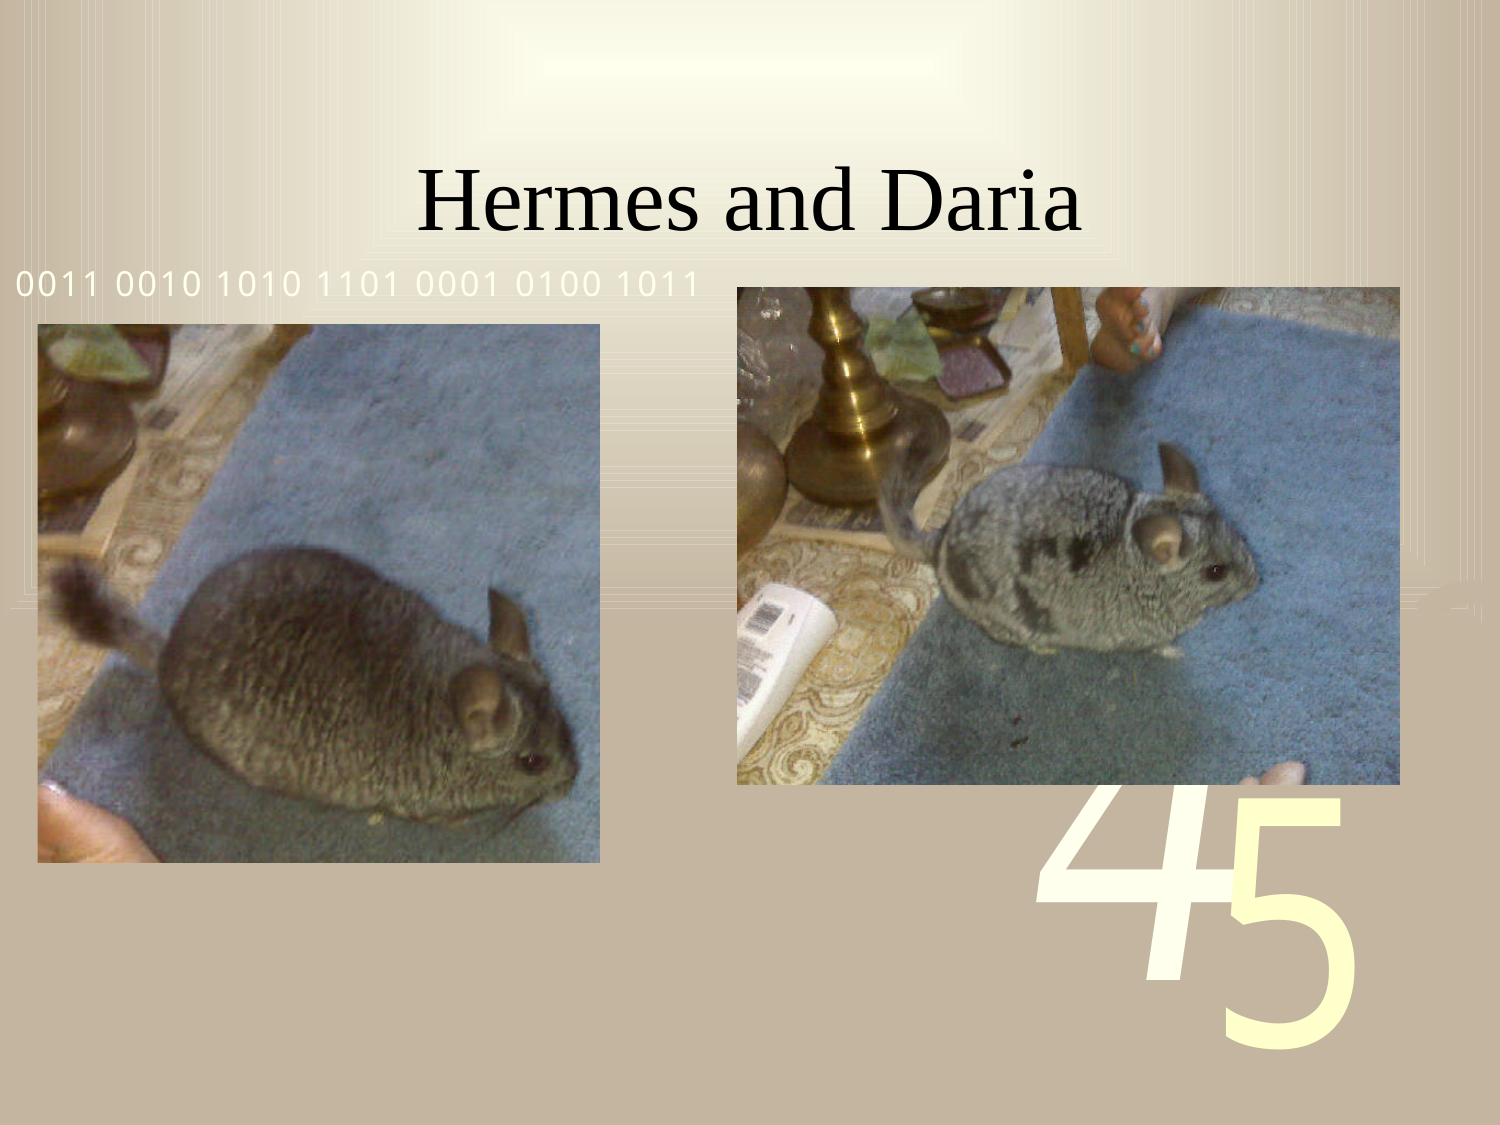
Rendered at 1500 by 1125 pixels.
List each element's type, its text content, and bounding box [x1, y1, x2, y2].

title Hermes and Daria [112, 99, 1388, 288]
picture [737, 287, 1401, 785]
picture [37, 324, 601, 863]
